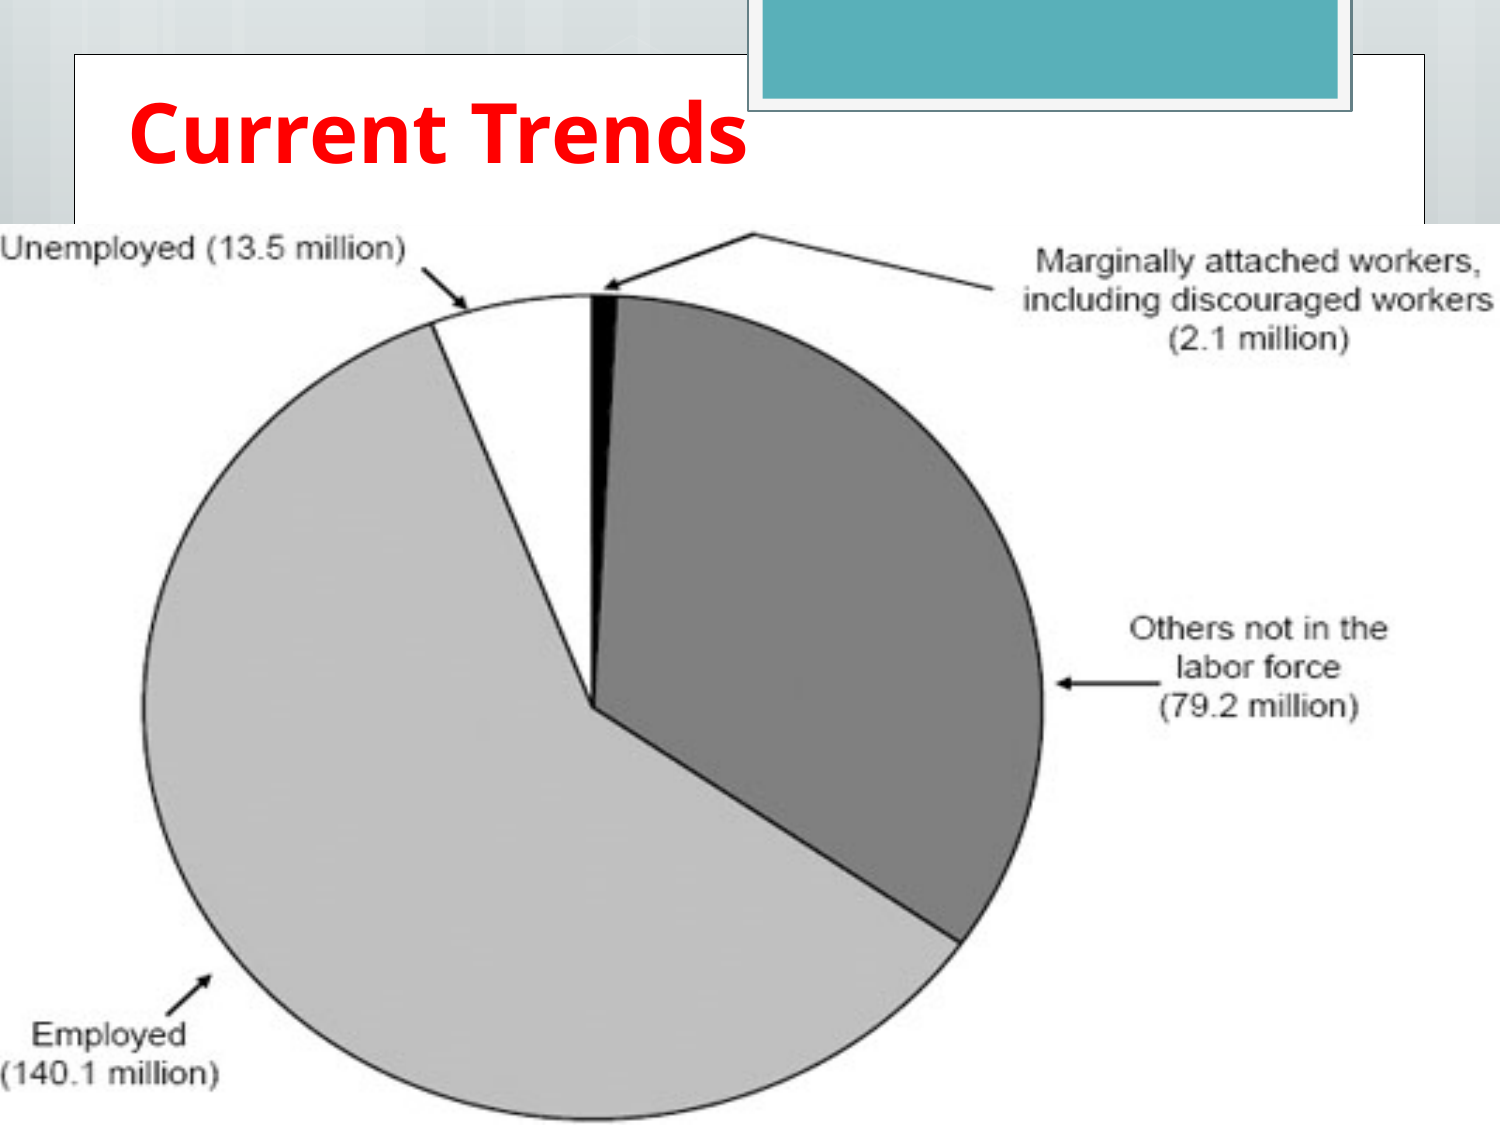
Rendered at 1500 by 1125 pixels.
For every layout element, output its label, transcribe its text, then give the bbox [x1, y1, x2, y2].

picture [0, 224, 1500, 1125]
title Current Trends [112, 0, 1265, 188]
